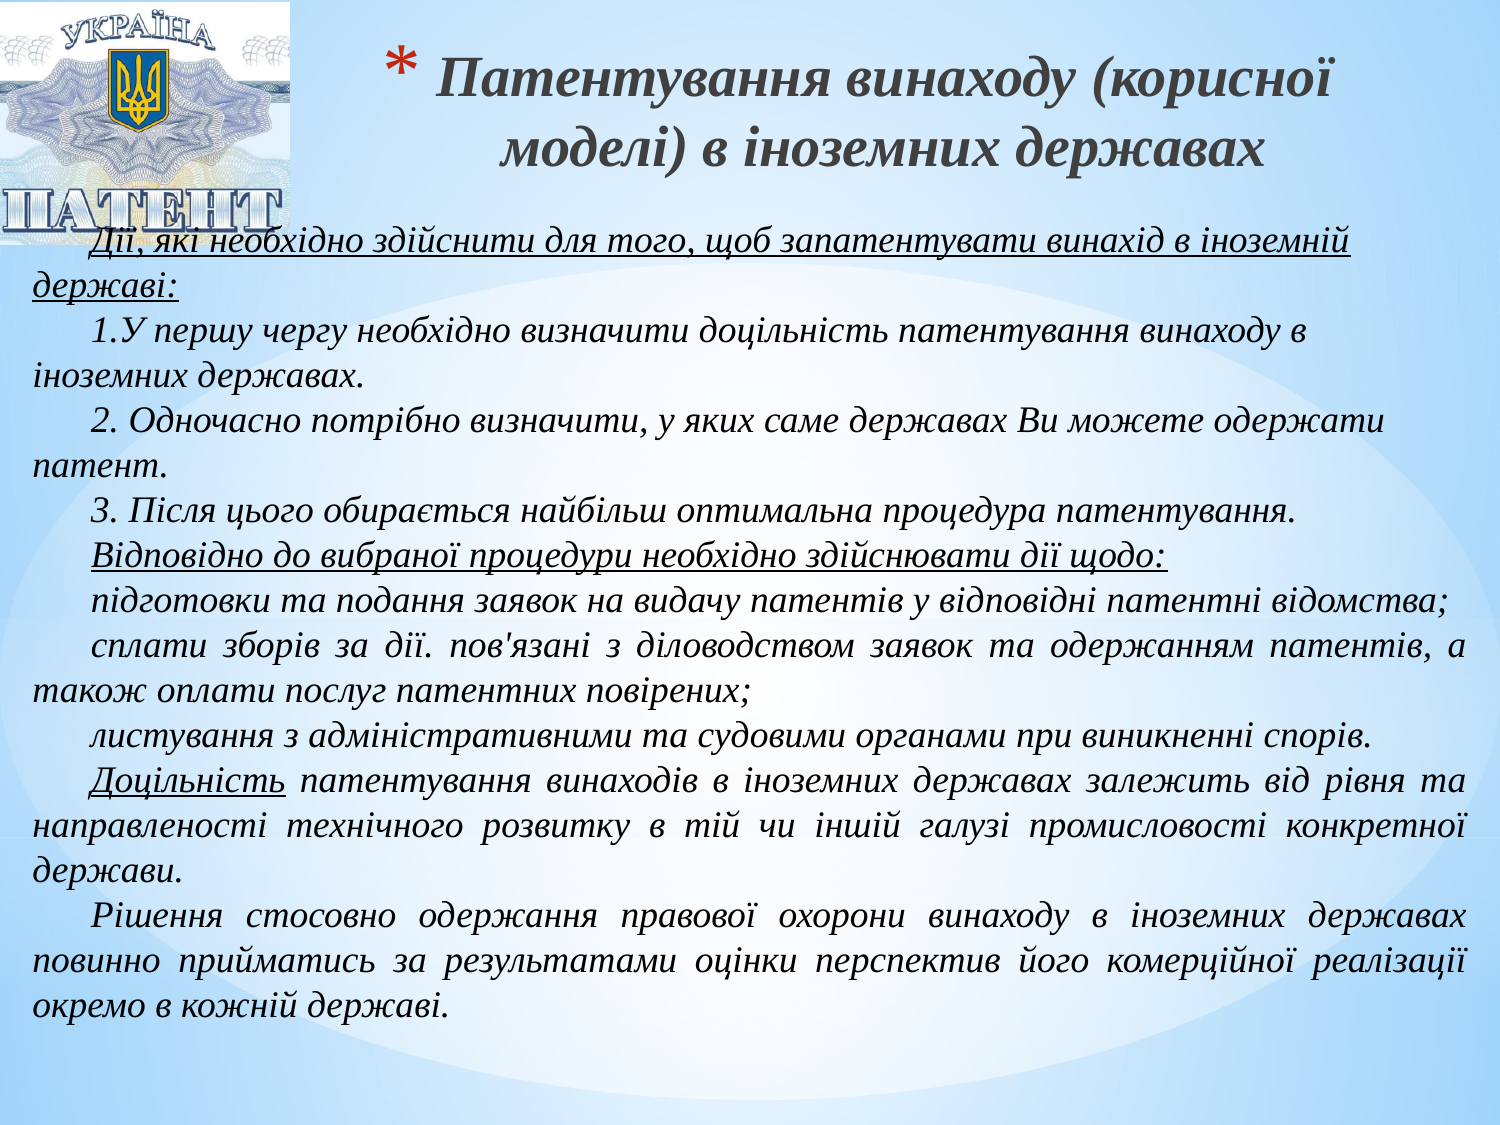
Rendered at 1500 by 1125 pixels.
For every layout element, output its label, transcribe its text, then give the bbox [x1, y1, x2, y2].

text_box Патентування винаходу (корисної моделі) в іноземних державах [295, 30, 1427, 208]
picture [0, 2, 290, 245]
text_box Дії, які необхідно здійснити для того, щоб запатентувати винахід в іноземній державі: 1.У першу чергу необхідно визначити доцільність патентування винаходу в іноземних державах. 2. Одночасно потрібно визначити, у яких саме державах Ви можете одержати патент. 3. Після цього обирається найбільш оптимальна процедура патентування. Відповідно до вибраної процедури необхідно здійснювати дії щодо: підготовки та подання заявок на видачу патентів у відповідні патентні відомства; сплати зборів за дії. пов'язані з діловодством заявок та одержанням патентів, а також оплати послуг патентних повірених; листування з адміністративними та судовими органами при виникненні спорів. Доцільність патентування винаходів в іноземних державах залежить від рівня та направленості технічного розвитку в тій чи іншій галузі промисловості конкретної держави. Рішення стосовно одержання правової охорони винаходу в іноземних державах повинно прийматись за результатами оцінки перспектив його комерційної реалізації окремо в кожній державі. [17, 208, 1483, 1078]
